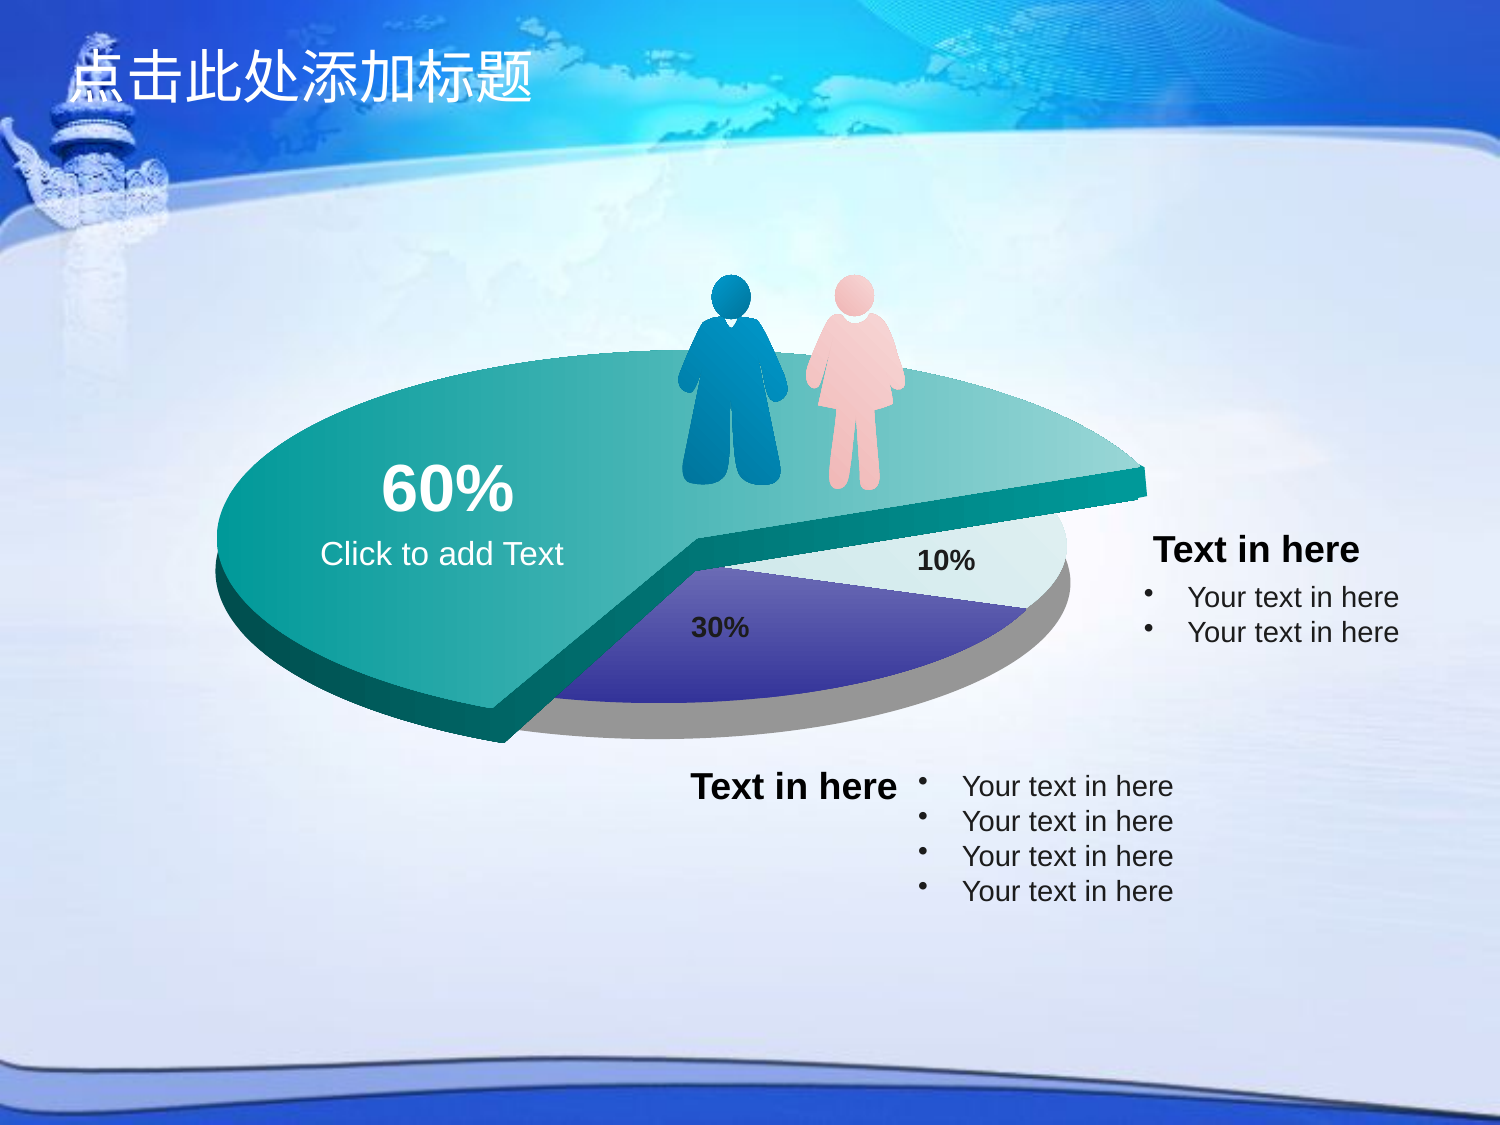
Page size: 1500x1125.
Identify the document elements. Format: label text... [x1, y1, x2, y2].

picture [0, 0, 1500, 1125]
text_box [1090, 512, 1424, 657]
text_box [627, 749, 1178, 915]
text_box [302, 437, 582, 581]
text_box 点击此处添加标题 [53, 33, 845, 118]
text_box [215, 349, 1148, 744]
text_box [677, 274, 912, 491]
